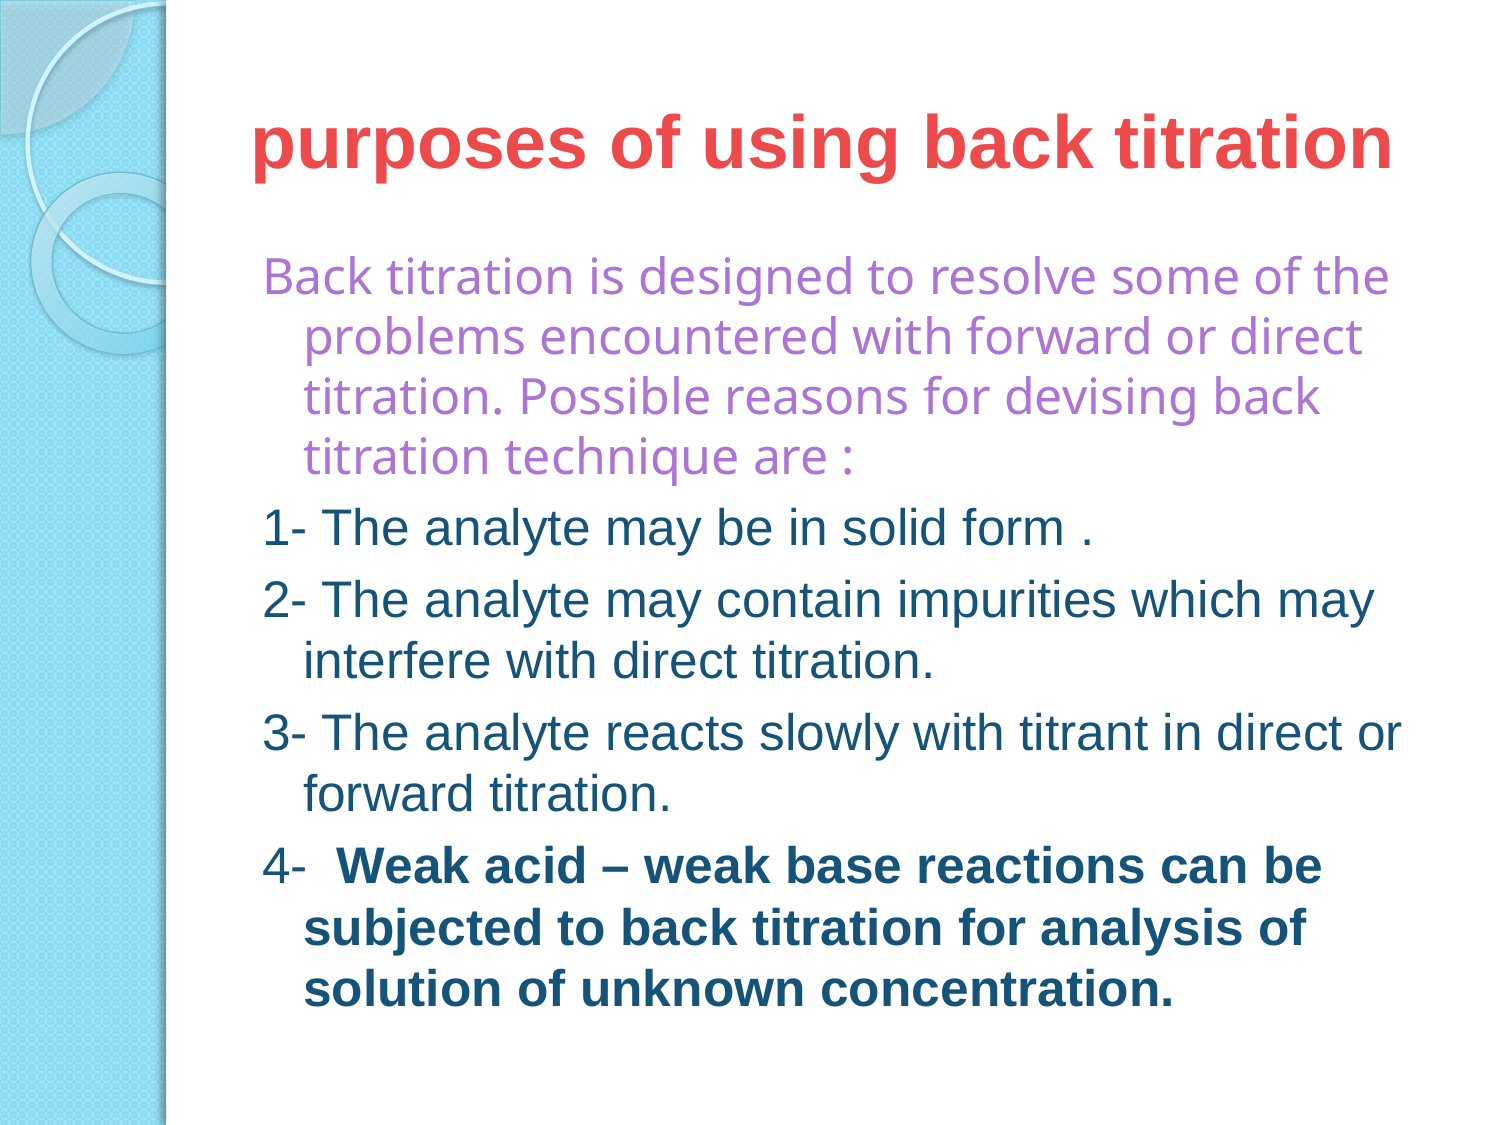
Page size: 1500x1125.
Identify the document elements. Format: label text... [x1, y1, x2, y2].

list Back titration is designed to resolve some of the problems encountered with forward or direct titration. Possible reasons for devising back titration technique are : 1- The analyte may be in solid form . 2- The analyte may contain impurities which may interfere with direct titration. 3- The analyte reacts slowly with titrant in direct or forward titration. 4- Weak acid – weak base reactions can be subjected to back titration for analysis of solution of unknown concentration. [235, 237, 1466, 1025]
title purposes of using back titration [235, 45, 1466, 233]
